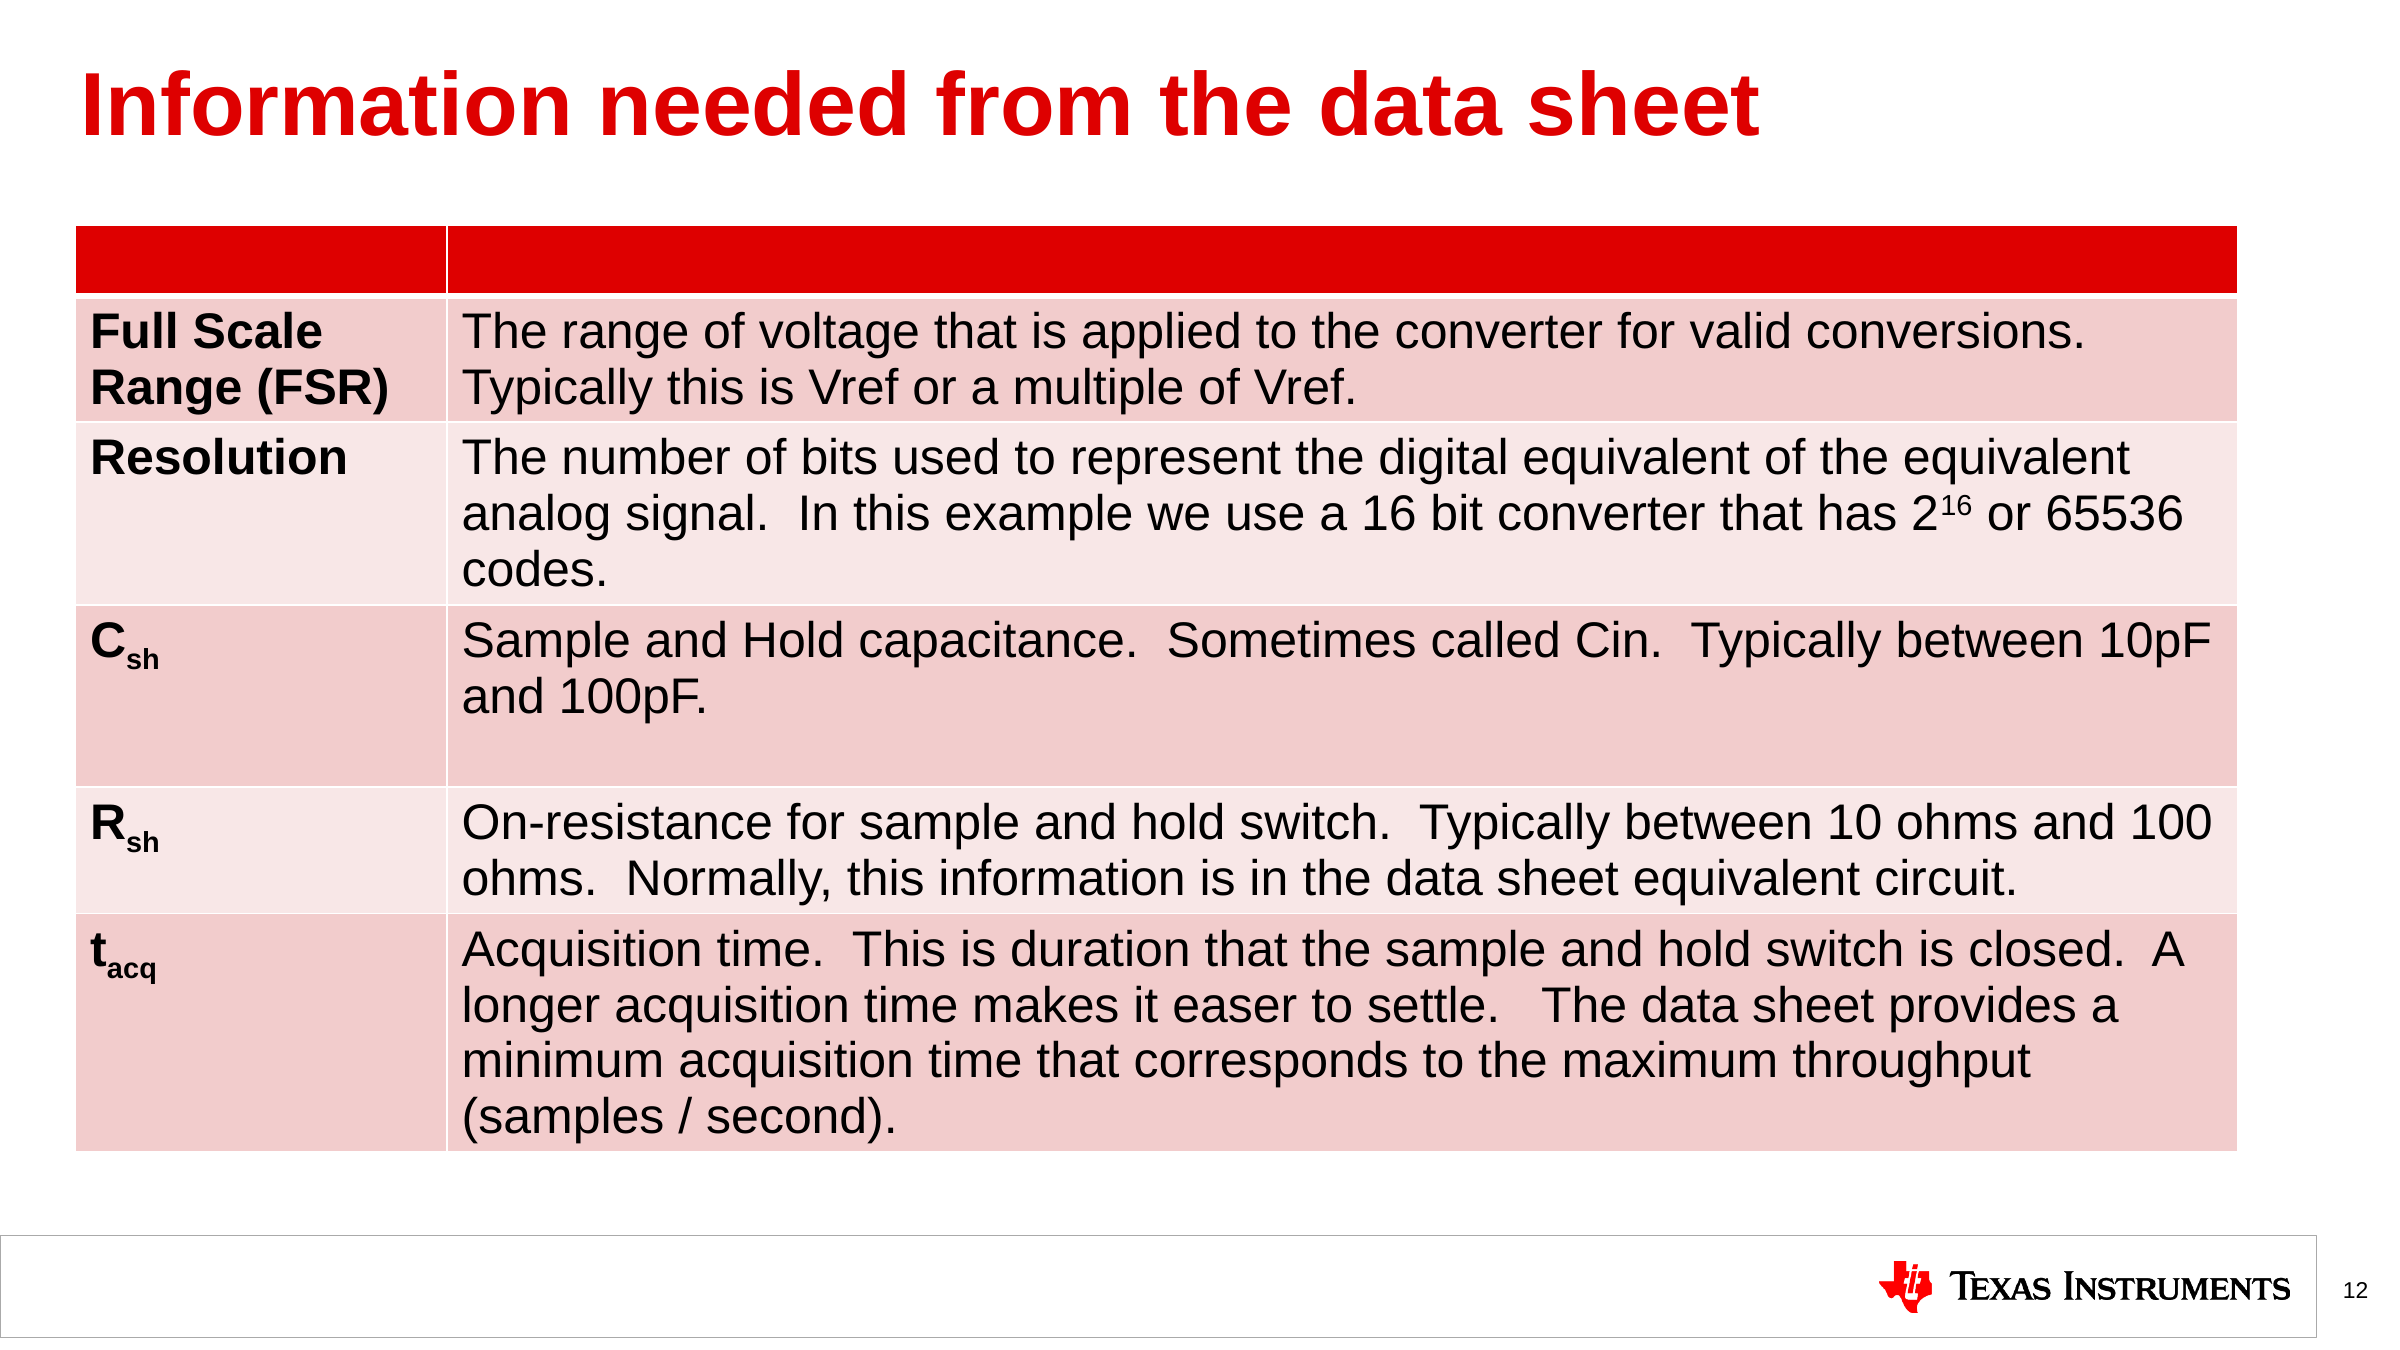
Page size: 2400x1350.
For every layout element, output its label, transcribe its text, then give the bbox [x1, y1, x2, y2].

table_cell Full Scale Range (FSR) [76, 299, 446, 421]
title Information needed from the data sheet [60, 27, 2282, 189]
table_cell Rsh [76, 788, 446, 913]
table_cell The range of voltage that is applied to the converter for valid conversions. Typically this is Vref or a multiple of Vref. [448, 299, 2237, 421]
table_cell On-resistance for sample and hold switch. Typically between 10 ohms and 100 ohms. Normally, this information is in the data sheet equivalent circuit. [448, 788, 2237, 913]
table_header [448, 226, 2237, 293]
slide_number 12 [1828, 1265, 2389, 1307]
table_cell Csh [76, 606, 446, 786]
table_cell The number of bits used to represent the digital equivalent of the equivalent analog signal. In this example we use a 16 bit converter that has 216 or 65536 codes. [448, 423, 2237, 604]
picture [1879, 1307, 2290, 1313]
table_cell Acquisition time. This is duration that the sample and hold switch is closed. A longer acquisition time makes it easer to settle. The data sheet provides a minimum acquisition time that corresponds to the maximum throughput (samples / second). [448, 914, 2237, 1151]
table_cell Sample and Hold capacitance. Sometimes called Cin. Typically between 10pF and 100pF. [448, 606, 2237, 786]
table_header [76, 226, 446, 293]
table_cell Resolution [76, 423, 446, 604]
table_cell tacq [76, 914, 446, 1151]
picture [1879, 1261, 2290, 1265]
